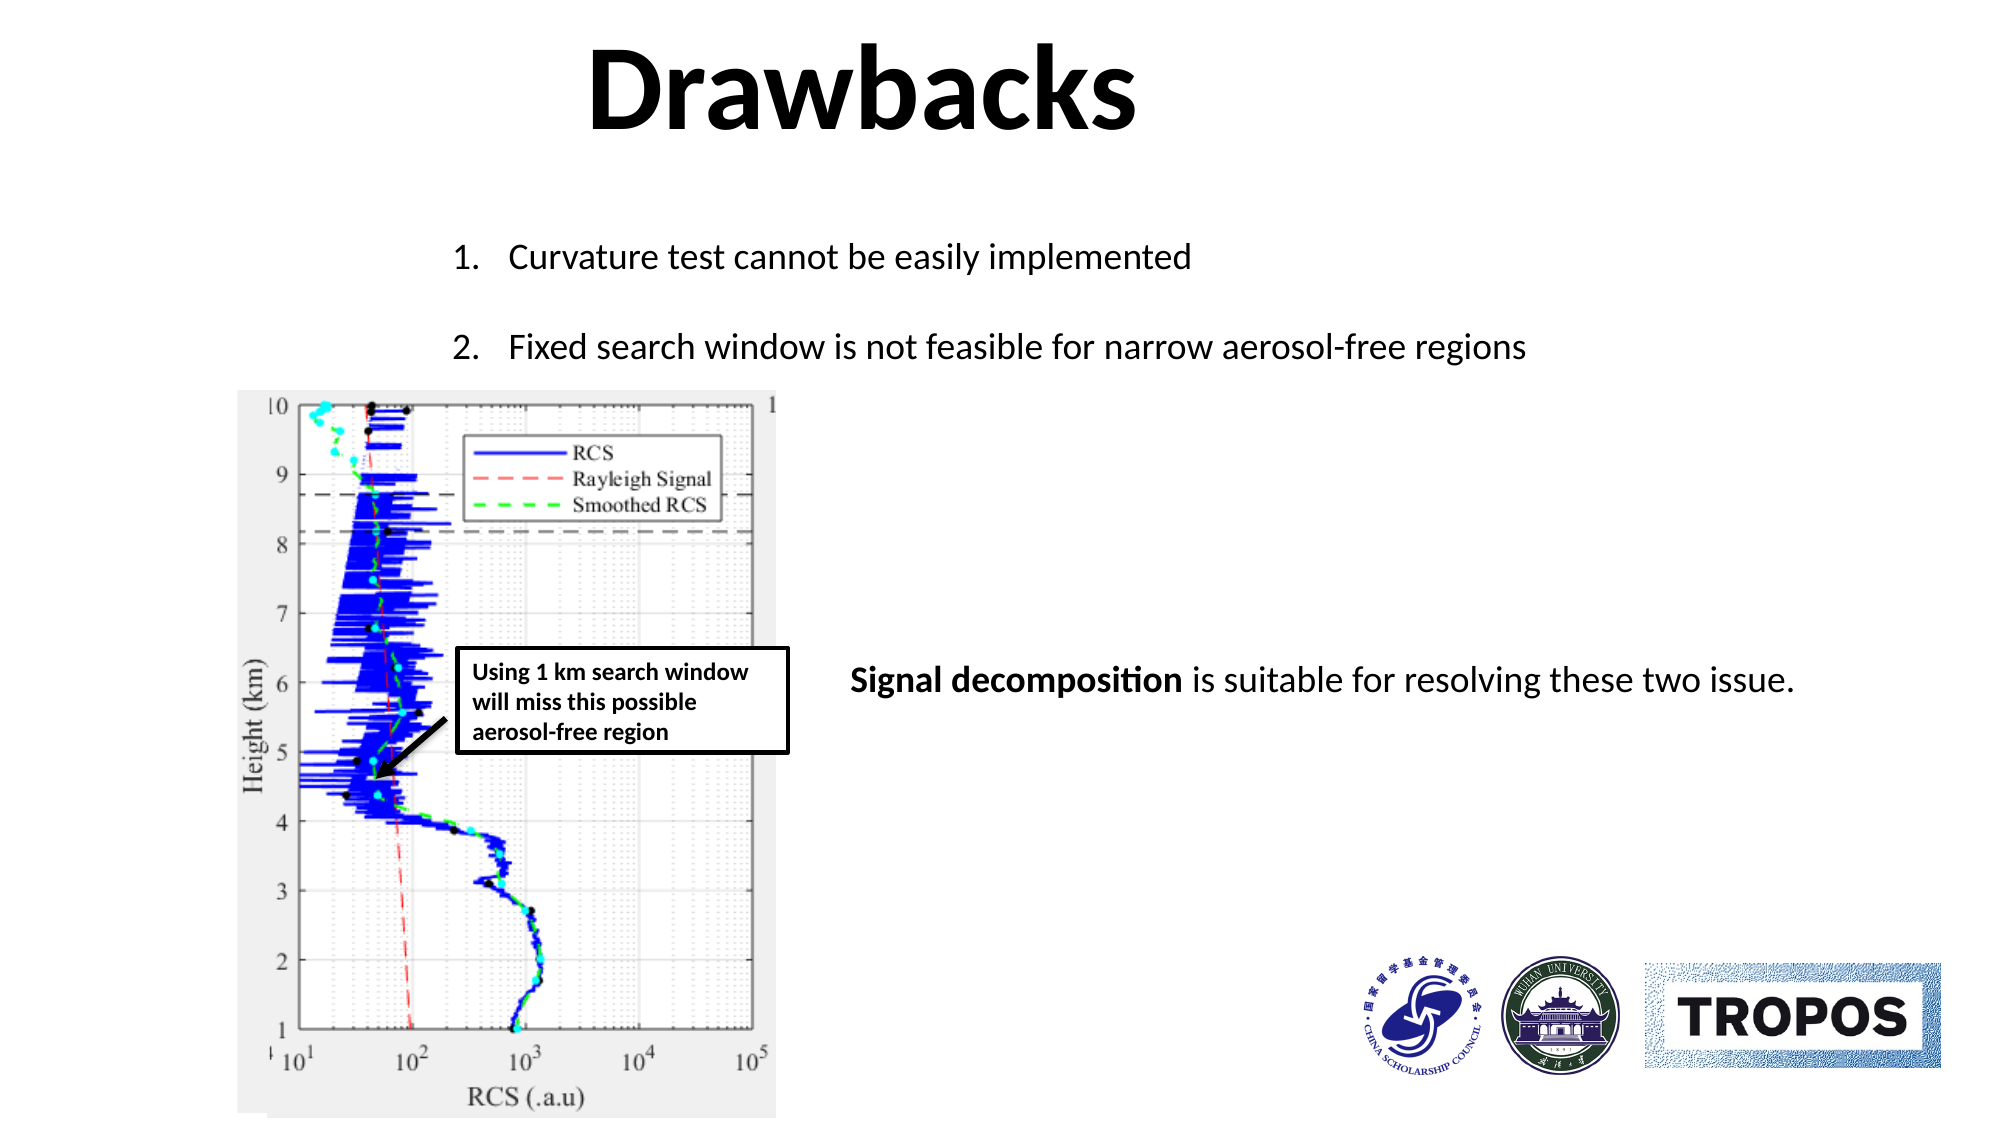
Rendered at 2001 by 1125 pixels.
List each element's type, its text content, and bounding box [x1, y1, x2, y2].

title Drawbacks [0, 0, 1725, 180]
text_box Curvature test cannot be easily implemented Fixed search window is not feasible for narrow aerosol-free regions [437, 179, 1543, 375]
text_box Signal decomposition is suitable for resolving these two issue. [835, 647, 2000, 707]
picture [1645, 963, 1941, 1068]
picture [1317, 956, 1620, 1075]
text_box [237, 390, 789, 1118]
